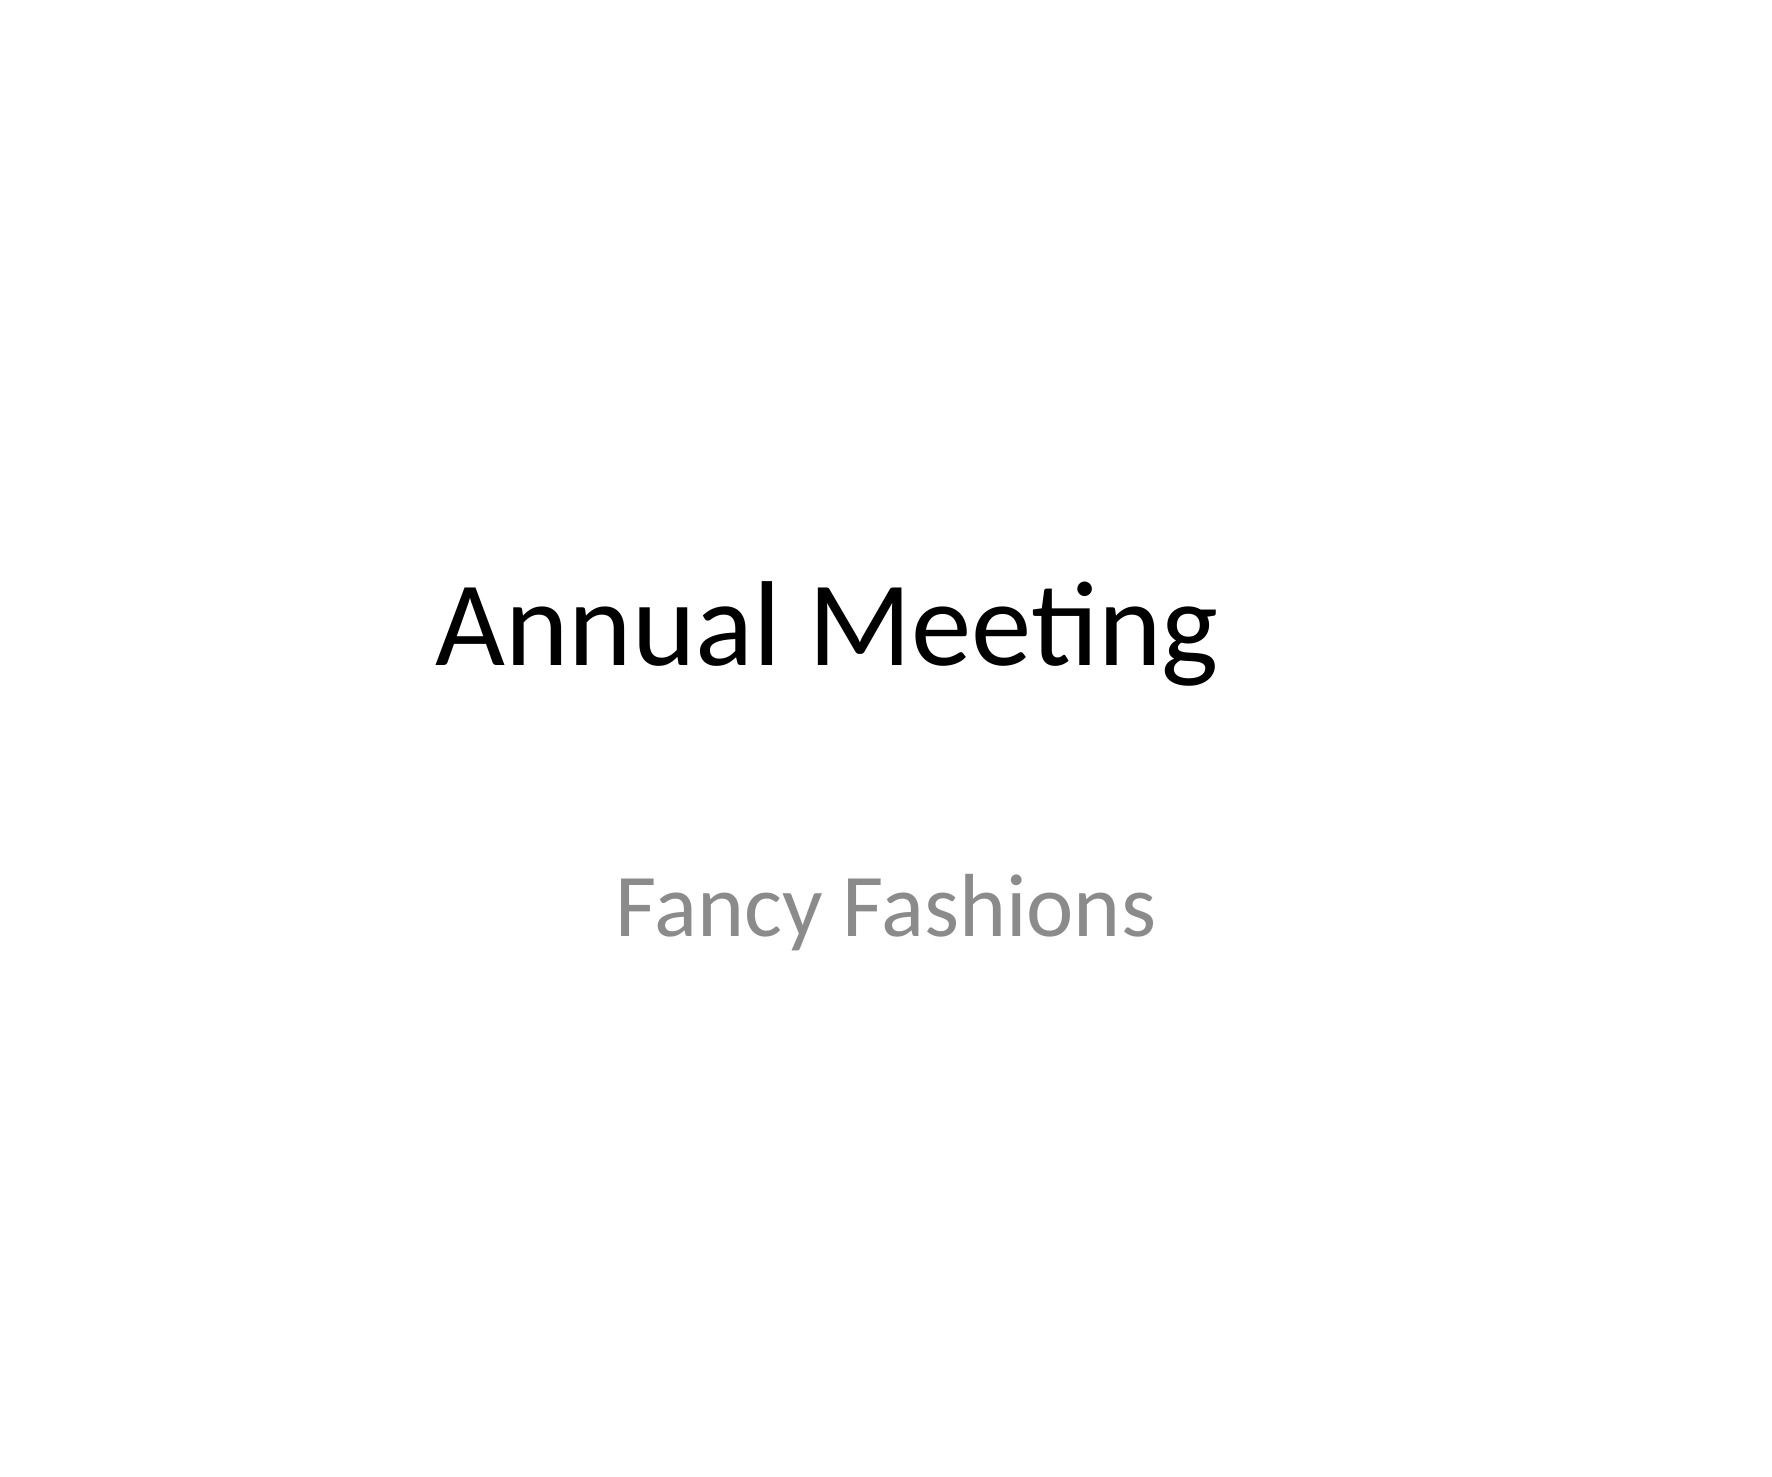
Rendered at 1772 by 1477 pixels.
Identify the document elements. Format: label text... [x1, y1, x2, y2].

subtitle Fancy Fashions [265, 836, 1507, 1214]
title Annual Meeting [132, 458, 1639, 776]
